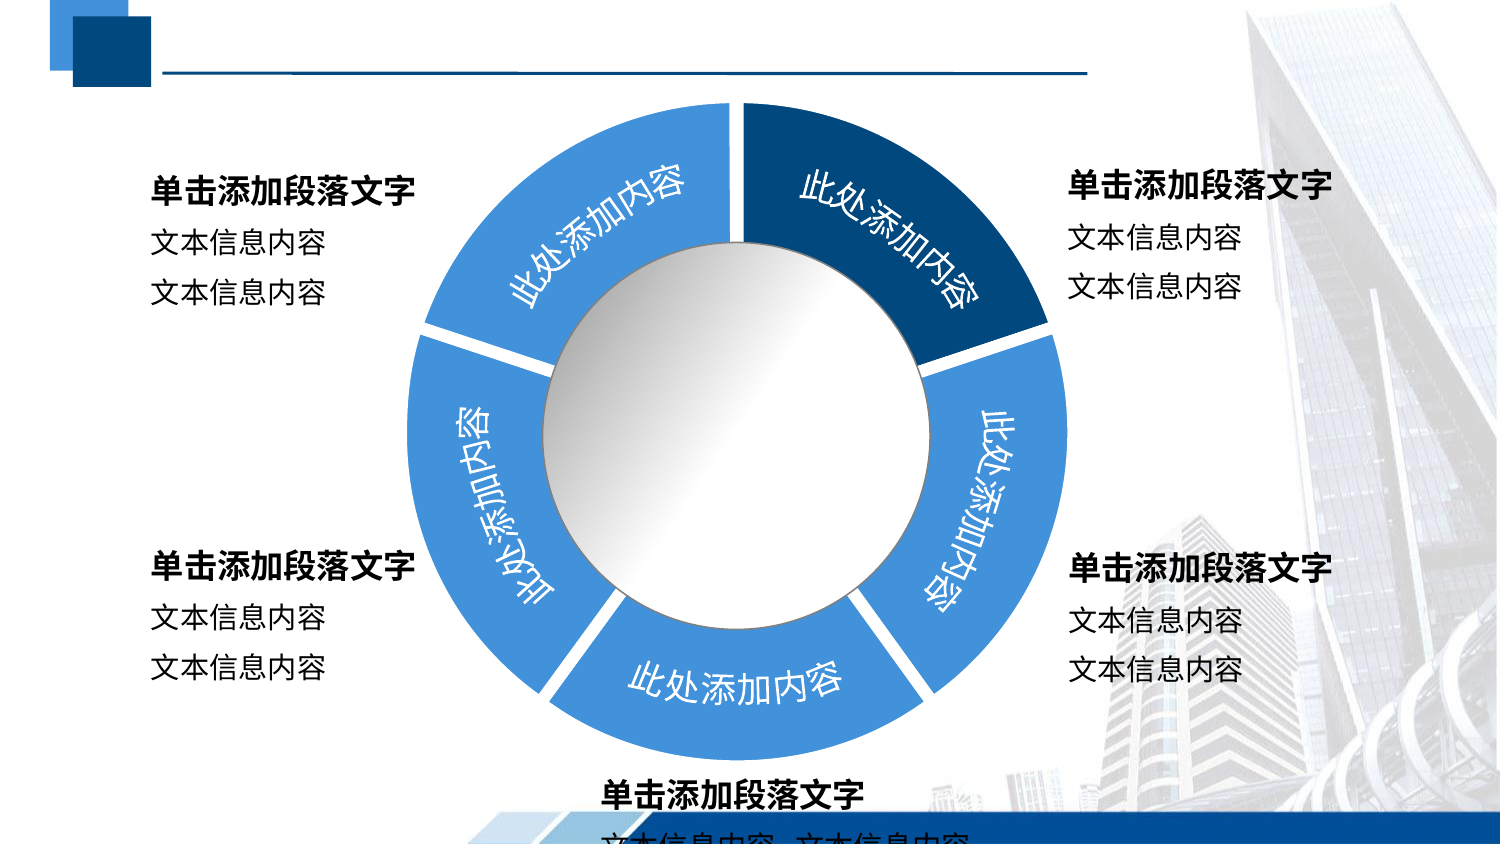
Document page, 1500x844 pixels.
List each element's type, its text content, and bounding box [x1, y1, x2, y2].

text_box [416, 96, 737, 372]
text_box 单击添加段落文字 文本信息内容 文本信息内容 [1052, 157, 1474, 311]
picture [0, 0, 1500, 844]
text_box 单击添加段落文字 文本信息内容 文本信息内容 [136, 162, 557, 317]
text_box 单击添加段落文字 文本信息内容 文本信息内容 [1053, 539, 1475, 694]
text_box [540, 592, 933, 766]
text_box [400, 327, 621, 680]
text_box [542, 242, 931, 630]
text_box 单击添加段落文字 文本信息内容 文本信息内容 [585, 766, 1001, 844]
text_box [737, 96, 1056, 371]
text_box [853, 326, 1074, 703]
text_box [525, 692, 549, 703]
text_box 单击添加段落文字 文本信息内容 文本信息内容 [136, 537, 557, 692]
